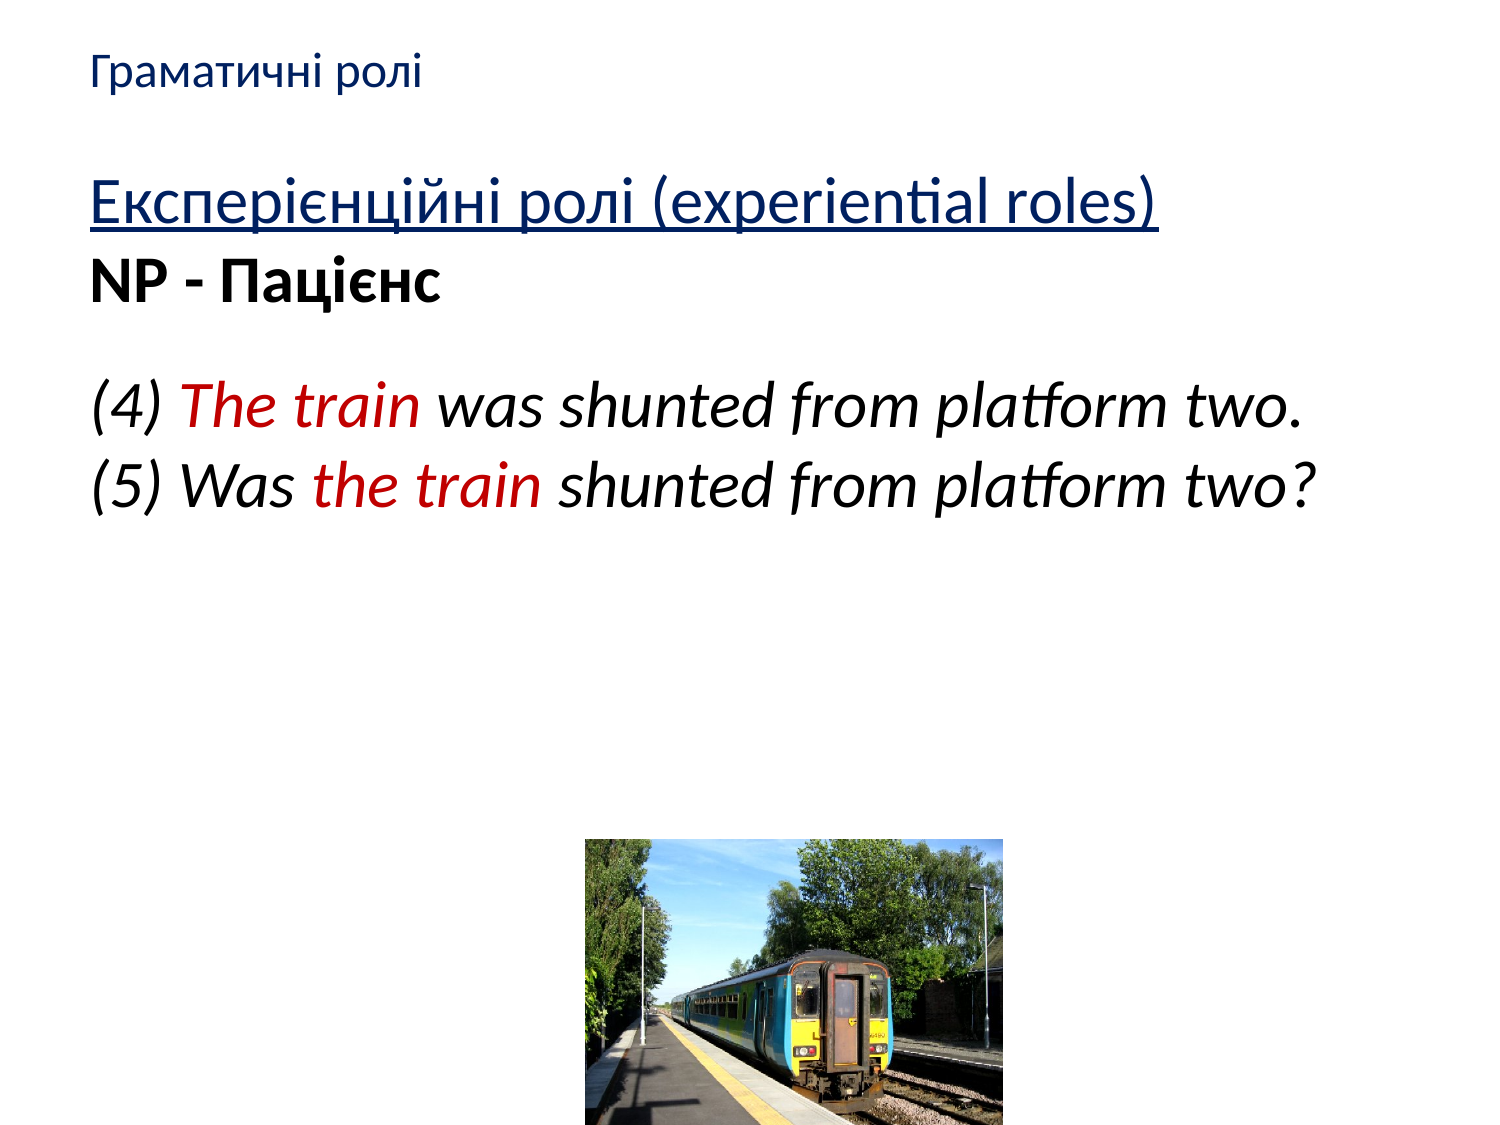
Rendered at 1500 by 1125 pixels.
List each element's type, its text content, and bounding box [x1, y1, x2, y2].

text_box Граматичні ролі [75, 45, 1425, 148]
picture [584, 839, 1003, 1125]
text_box Експерієнційні ролі (experiential roles) NP - Пацієнс (4) The train was shunted from platform two. (5) Was the train shunted from platform two? [75, 148, 1425, 1005]
